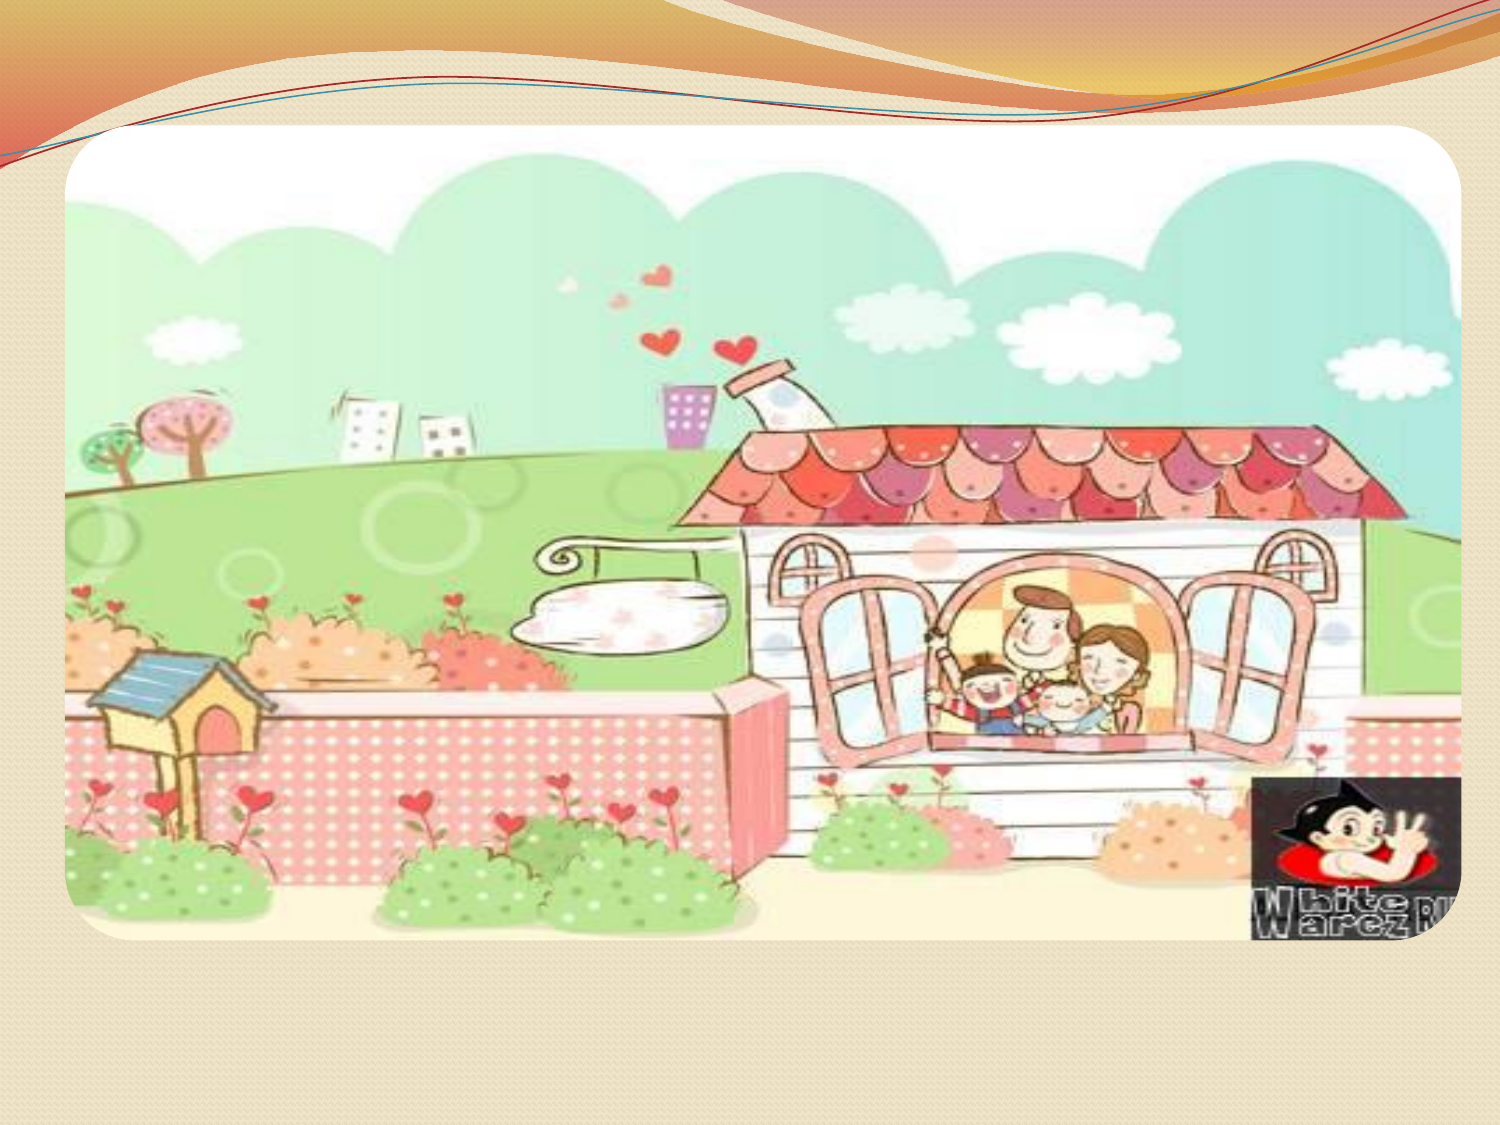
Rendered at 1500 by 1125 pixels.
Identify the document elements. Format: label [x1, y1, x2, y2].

picture [64, 125, 1462, 941]
